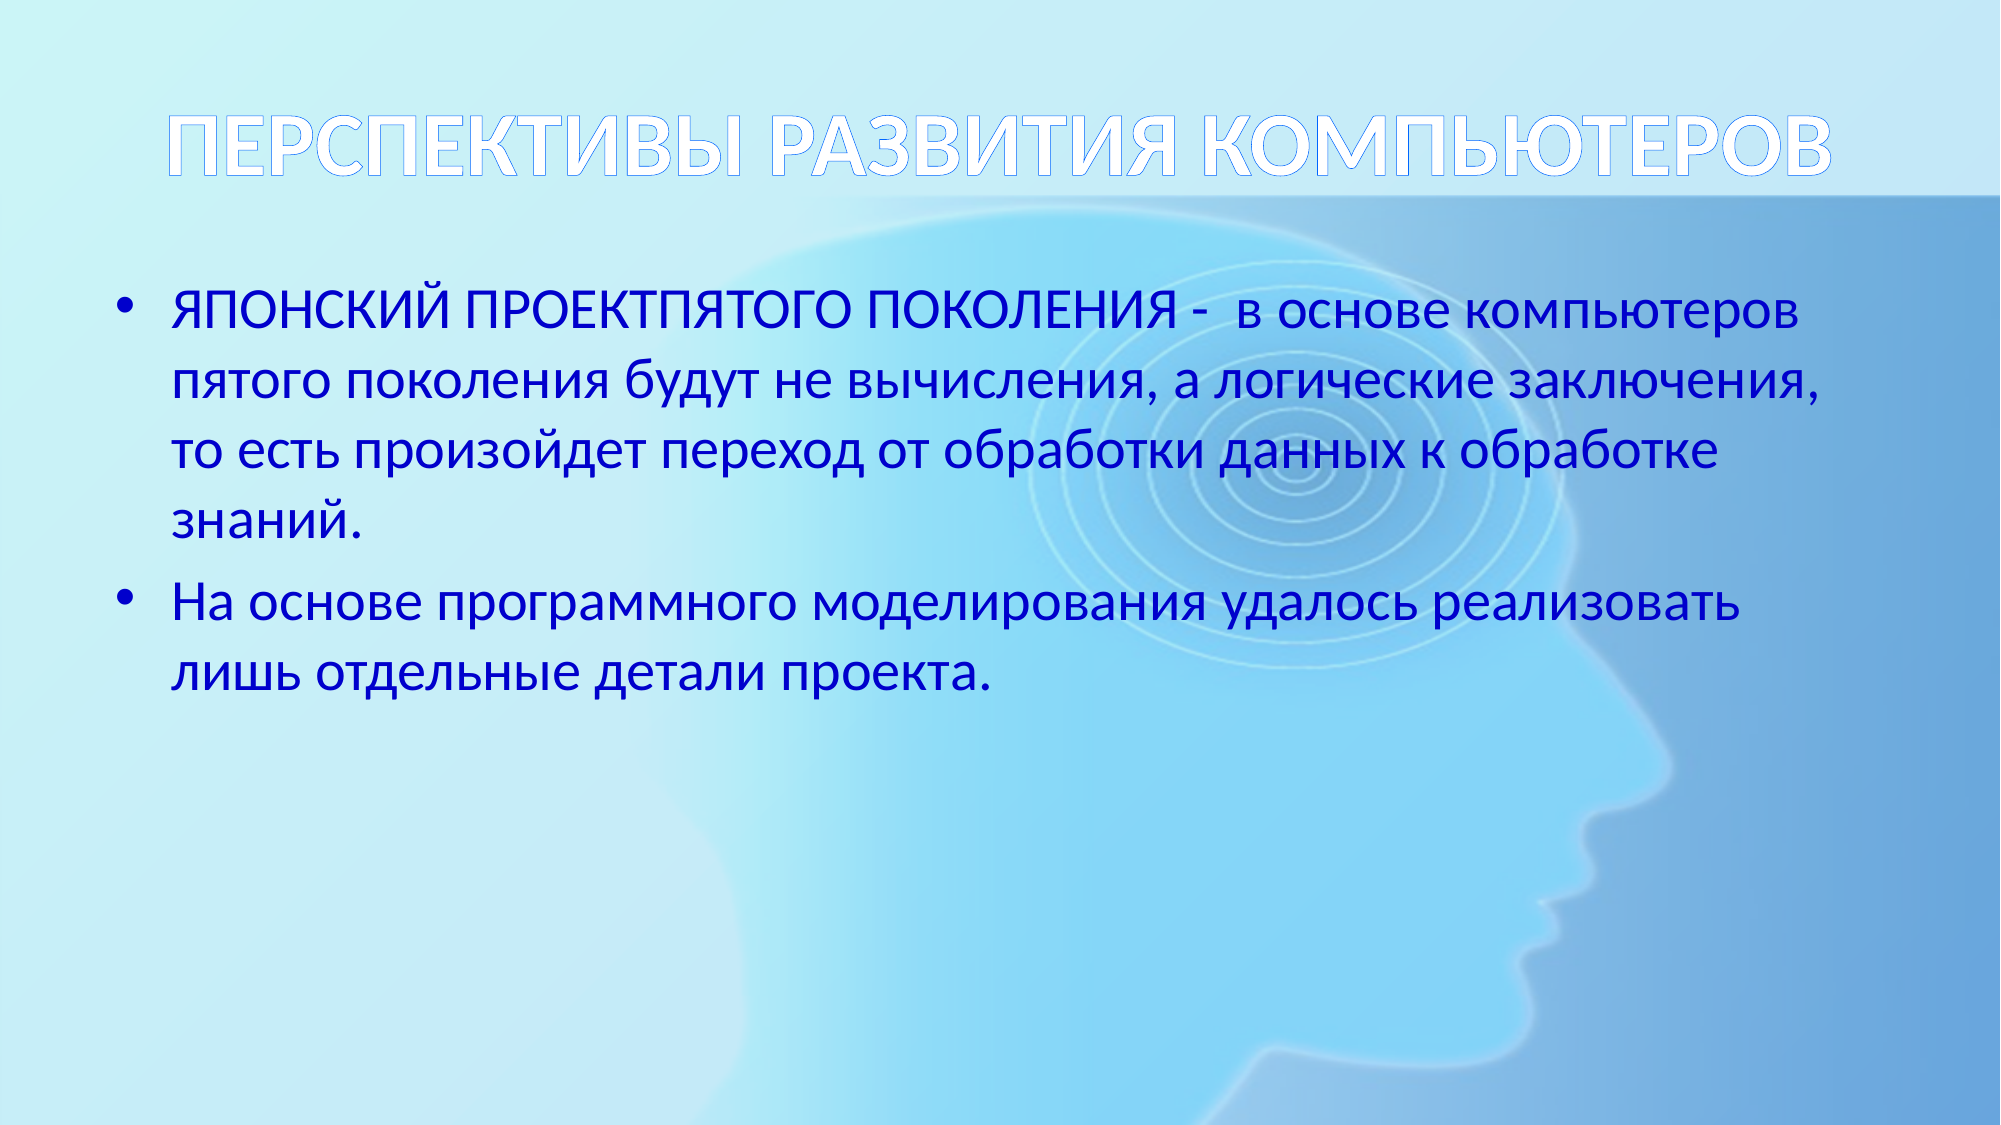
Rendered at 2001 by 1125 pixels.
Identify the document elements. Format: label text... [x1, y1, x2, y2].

title ПЕРСПЕКТИВЫ РАЗВИТИЯ КОМПЬЮТЕРОВ [99, 45, 1900, 233]
picture [0, 0, 2000, 1125]
list ЯПОНСКИЙ ПРОЕКТПЯТОГО ПОКОЛЕНИЯ - в основе компьютеров пятого поколения будут не вычисления, а логические заключения, то есть произойдет переход от обработки данных к обработке знаний. На основе программного моделирования удалось реализовать лишь отдельные детали проекта. [99, 262, 1900, 1005]
